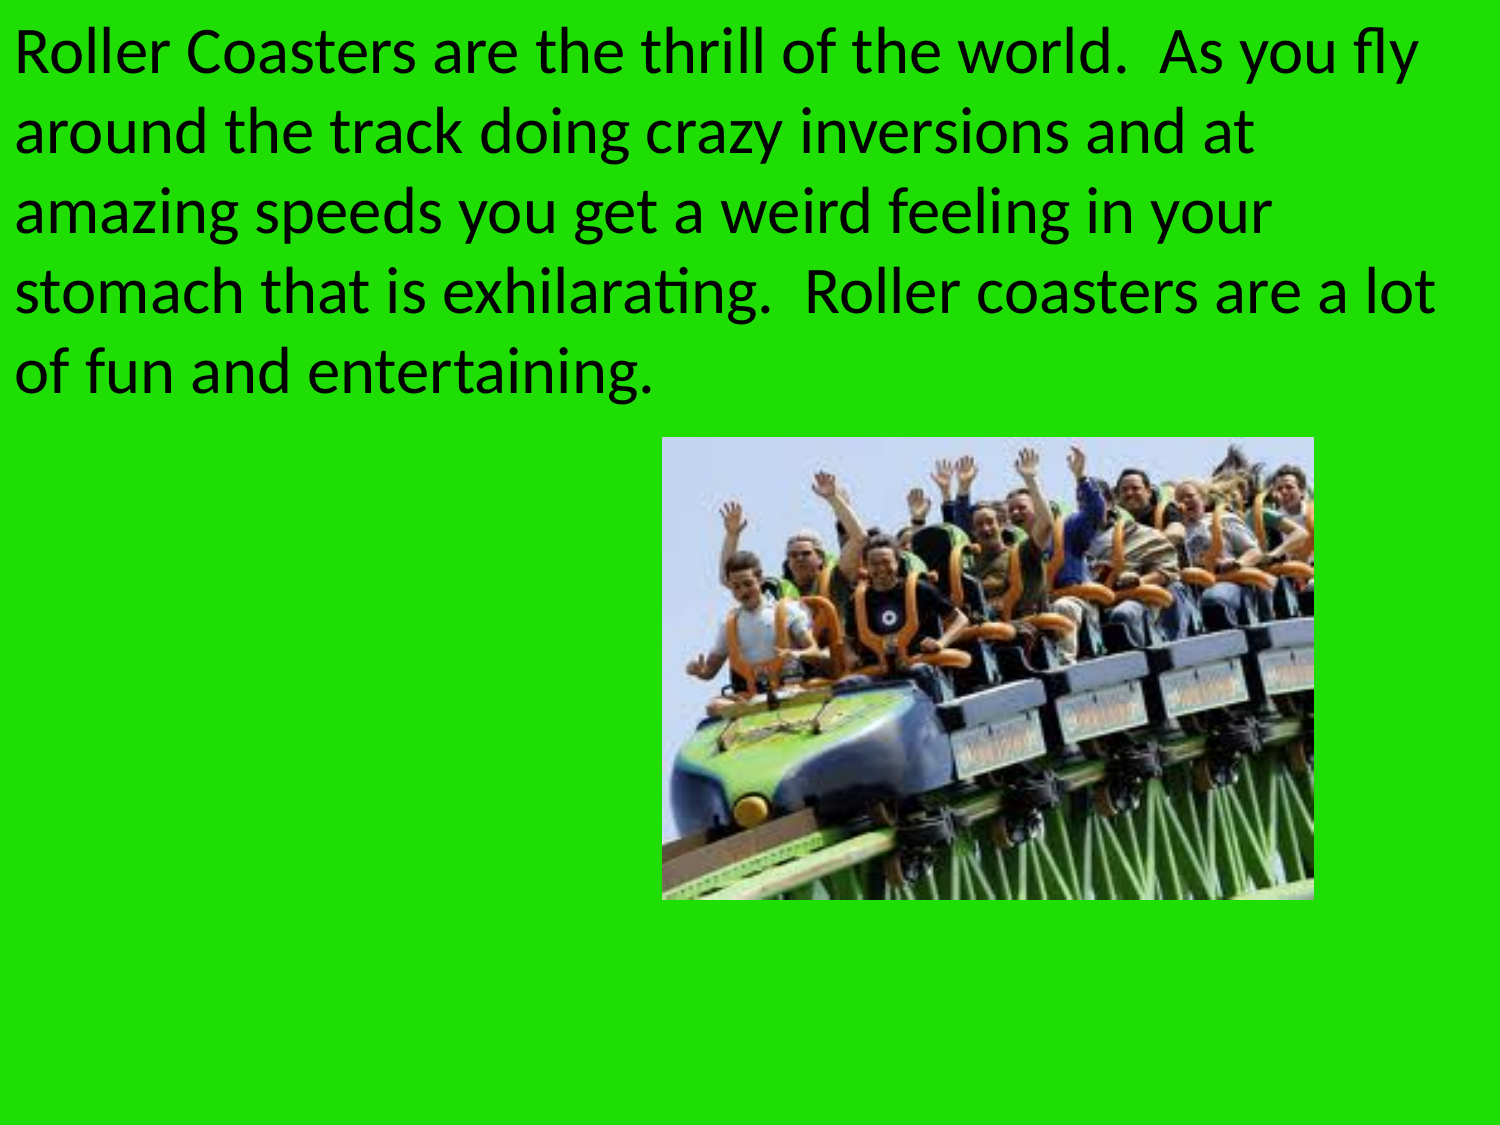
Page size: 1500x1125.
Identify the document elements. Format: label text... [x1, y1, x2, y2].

text_box Roller Coasters are the thrill of the world. As you fly around the track doing crazy inversions and at amazing speeds you get a weird feeling in your stomach that is exhilarating. Roller coasters are a lot of fun and entertaining. [0, 0, 1500, 415]
picture [662, 437, 1314, 901]
